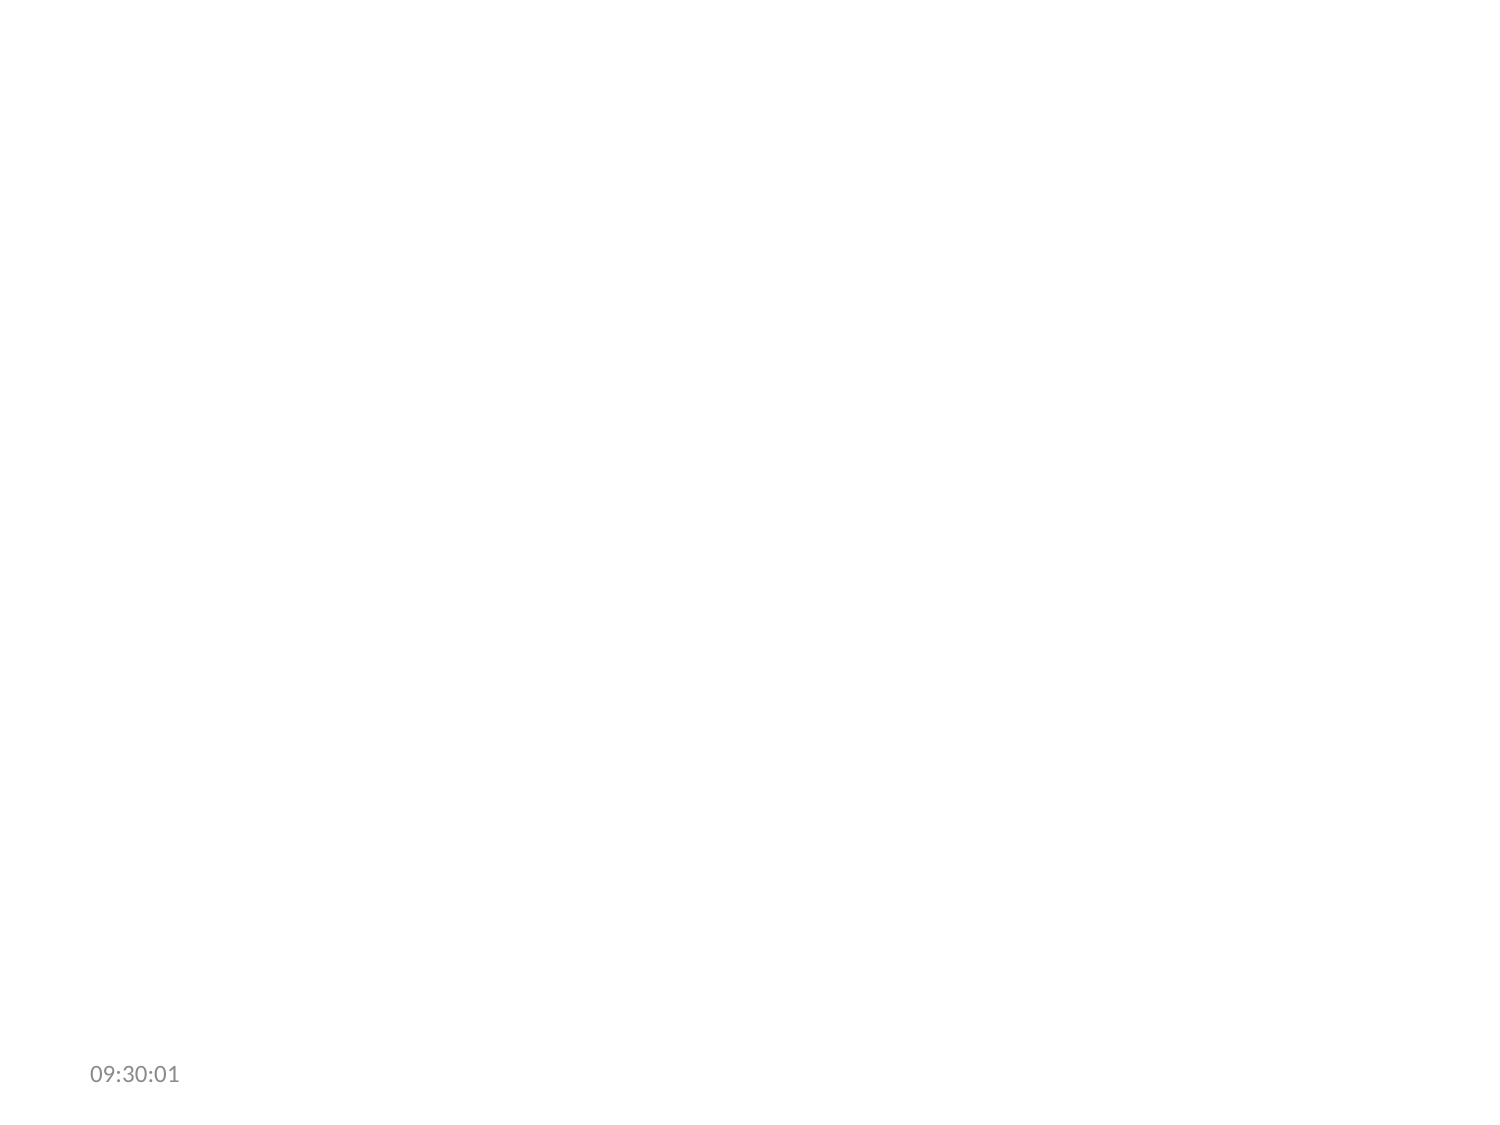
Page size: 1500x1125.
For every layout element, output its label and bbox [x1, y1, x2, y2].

slide_number [75, 1042, 425, 1103]
